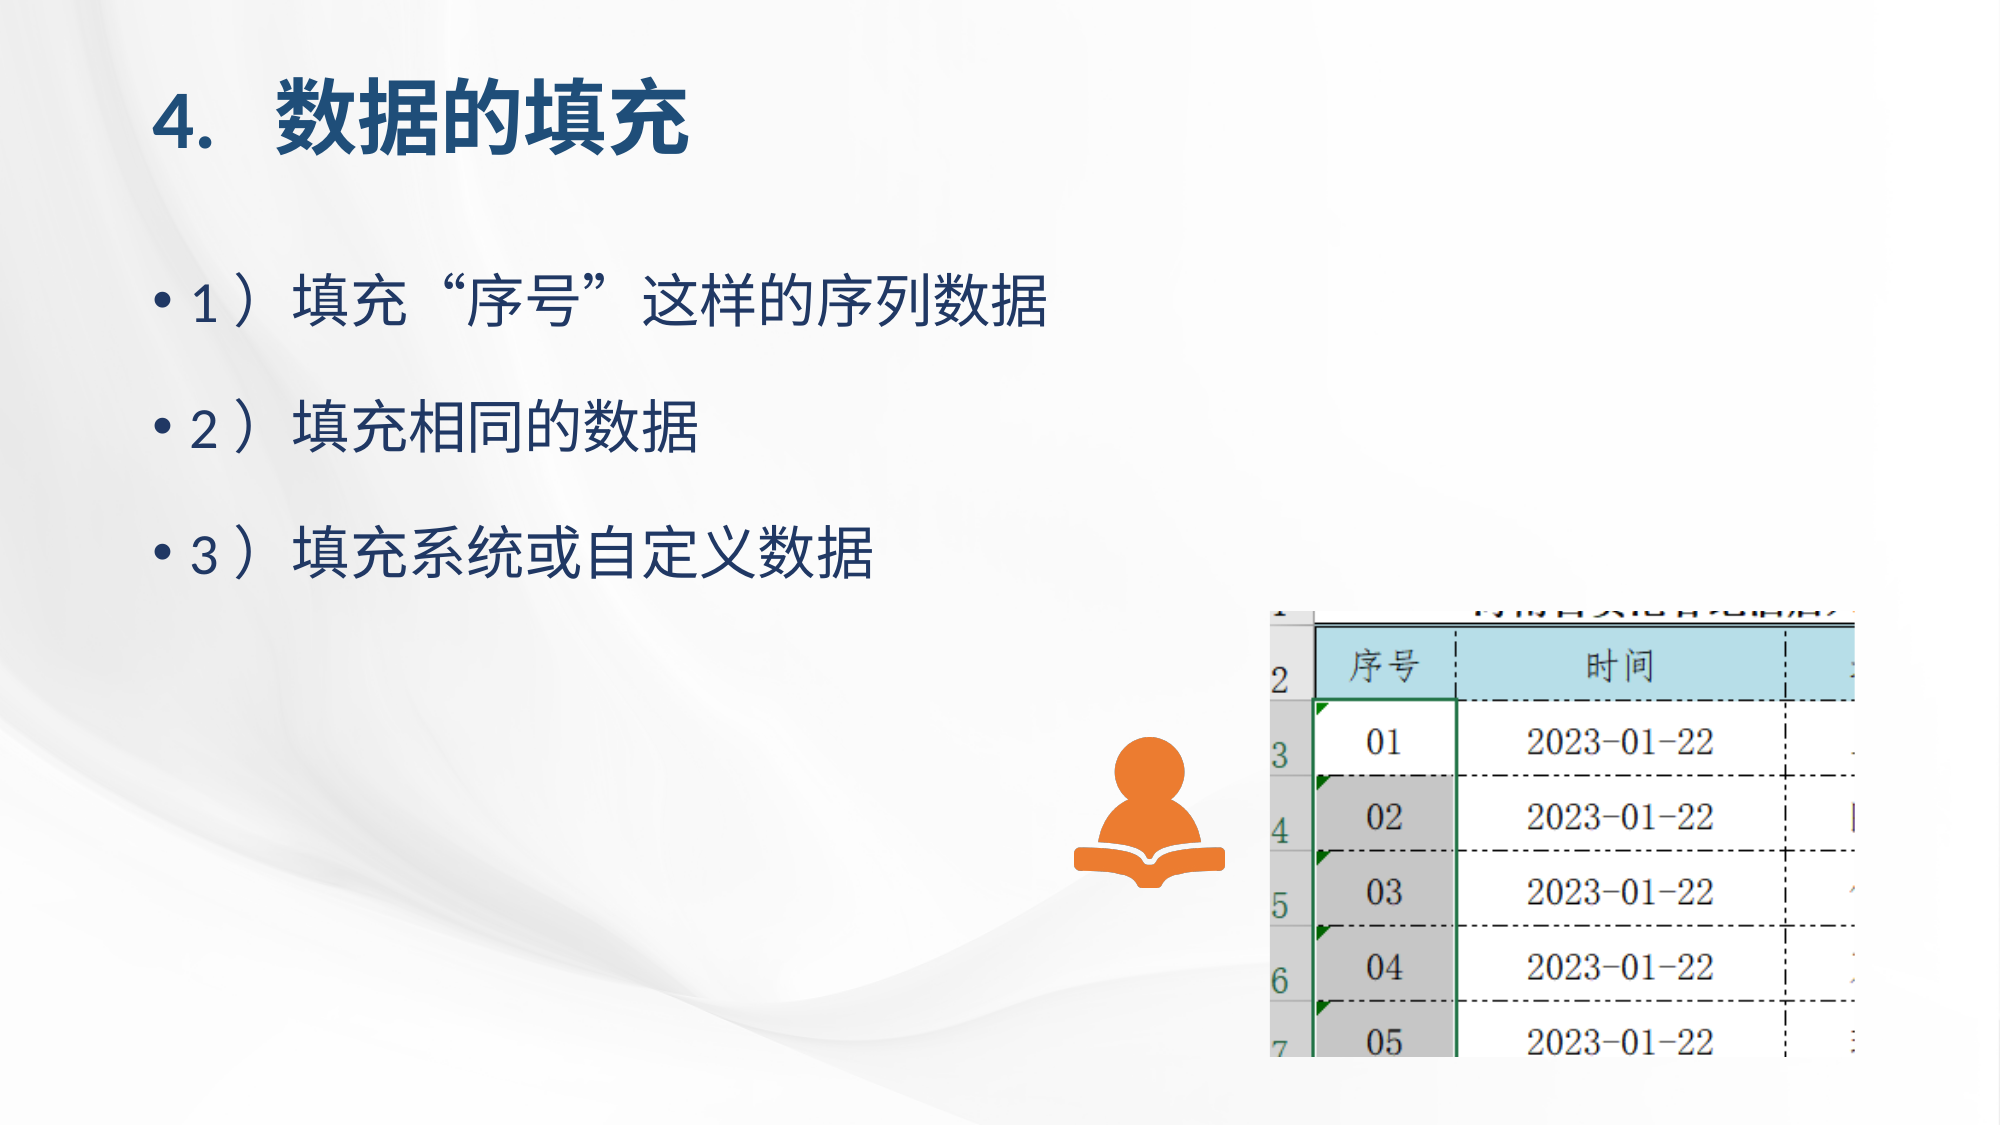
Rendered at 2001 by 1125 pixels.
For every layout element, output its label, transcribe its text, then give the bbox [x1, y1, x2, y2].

list 1）填充“序号”这样的序列数据 2）填充相同的数据 3）填充系统或自定义数据 [137, 222, 1863, 1043]
title 4. 数据的填充 [137, 59, 1863, 184]
picture [1074, 737, 1225, 888]
picture [1269, 611, 1855, 1057]
